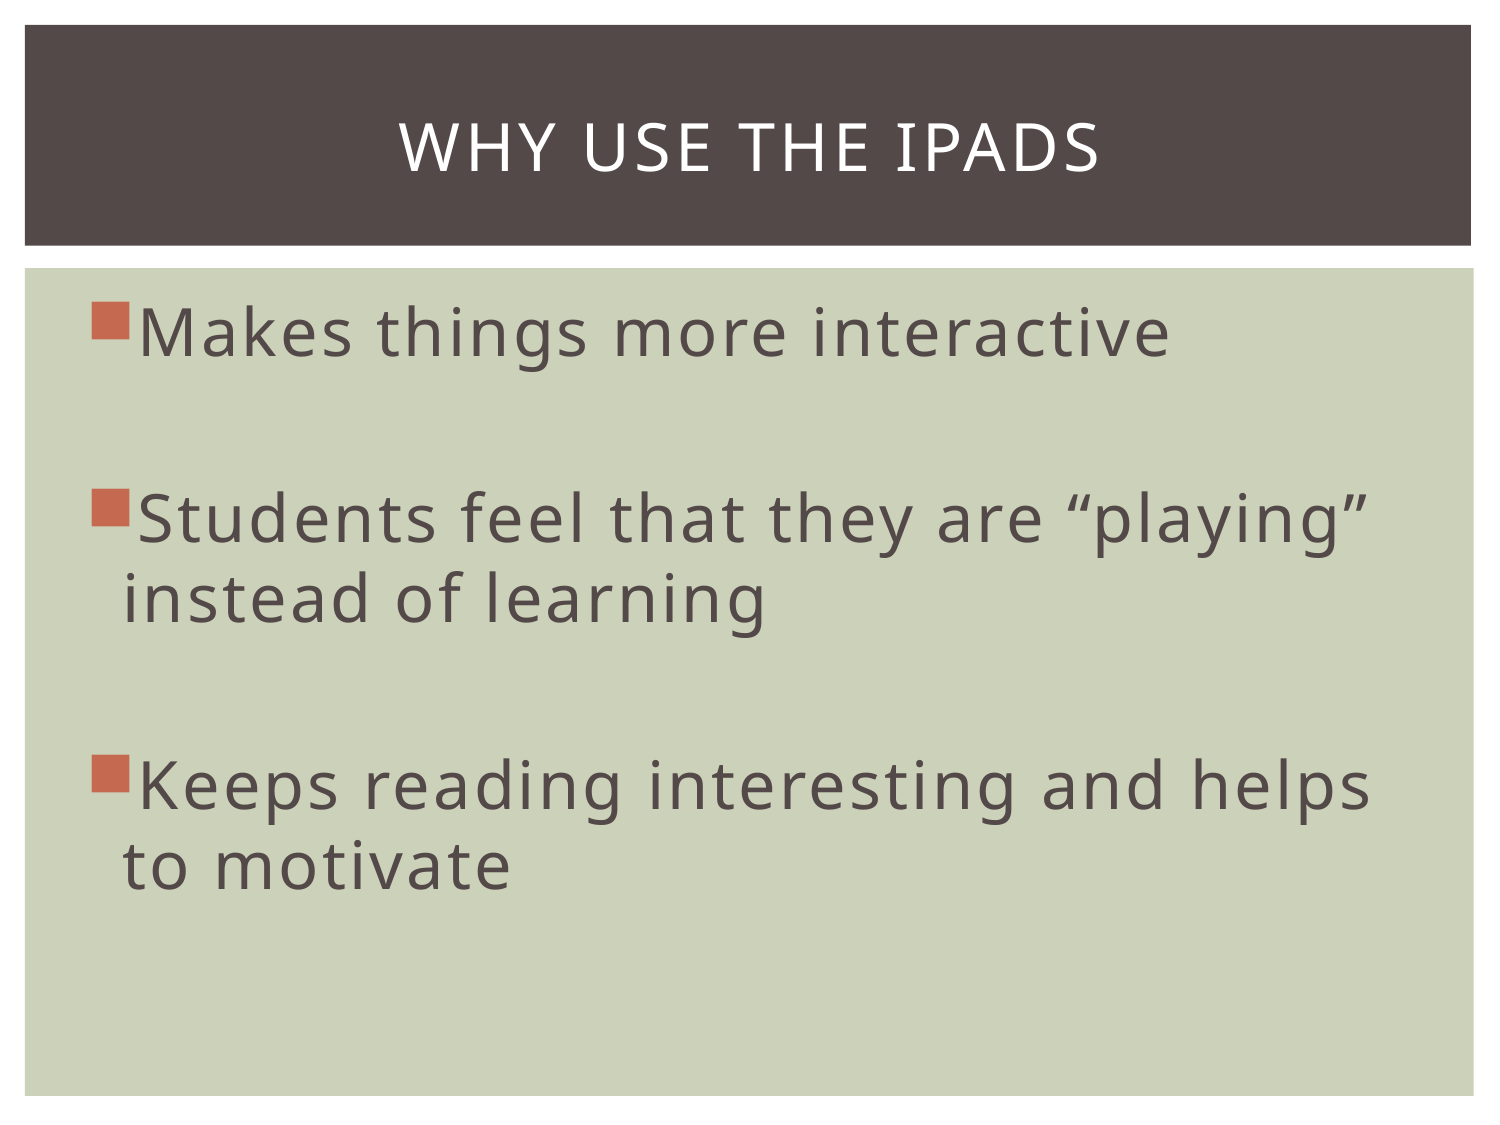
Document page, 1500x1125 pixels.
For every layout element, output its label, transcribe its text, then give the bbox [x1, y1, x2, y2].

list Makes things more interactive Students feel that they are “playing” instead of learning Keeps reading interesting and helps to motivate [62, 281, 1442, 1005]
title Why use the ipads [62, 58, 1438, 232]
